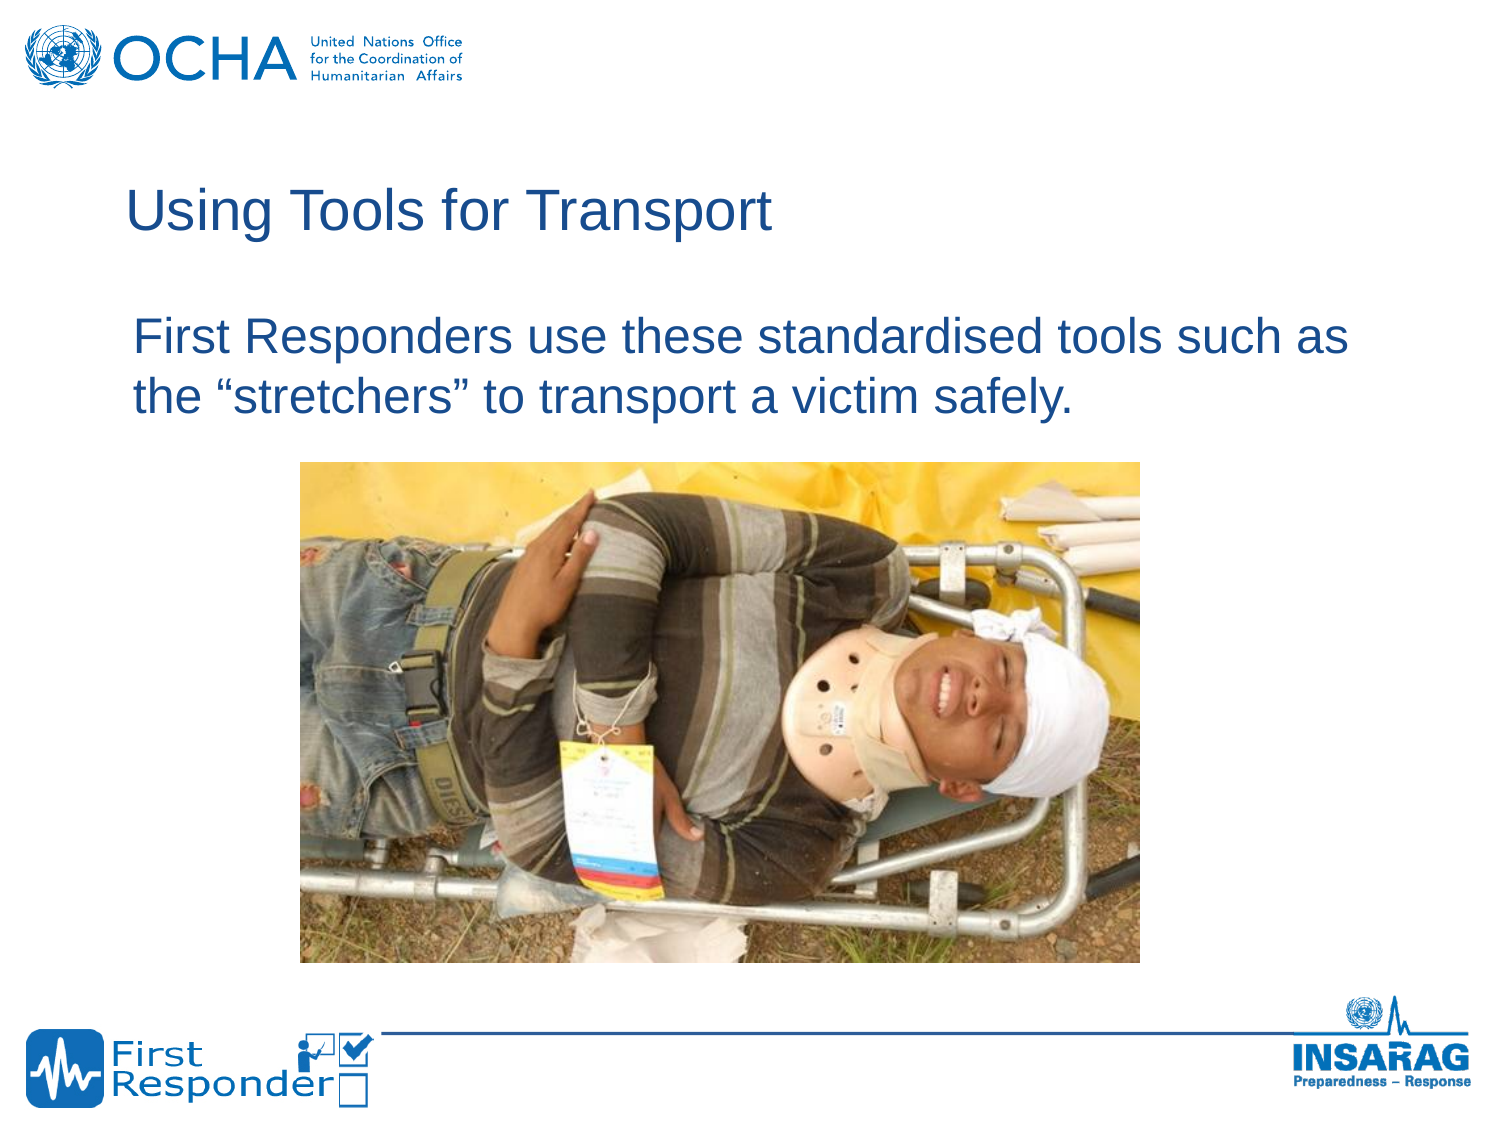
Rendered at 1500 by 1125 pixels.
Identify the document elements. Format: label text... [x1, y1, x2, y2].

picture [299, 462, 1140, 963]
text_box Using Tools for Transport [103, 147, 789, 250]
picture [1287, 995, 1471, 1094]
list First Responders use these standardised tools such as the “stretchers” to transport a victim safely. [118, 295, 1431, 733]
picture [24, 1024, 375, 1113]
